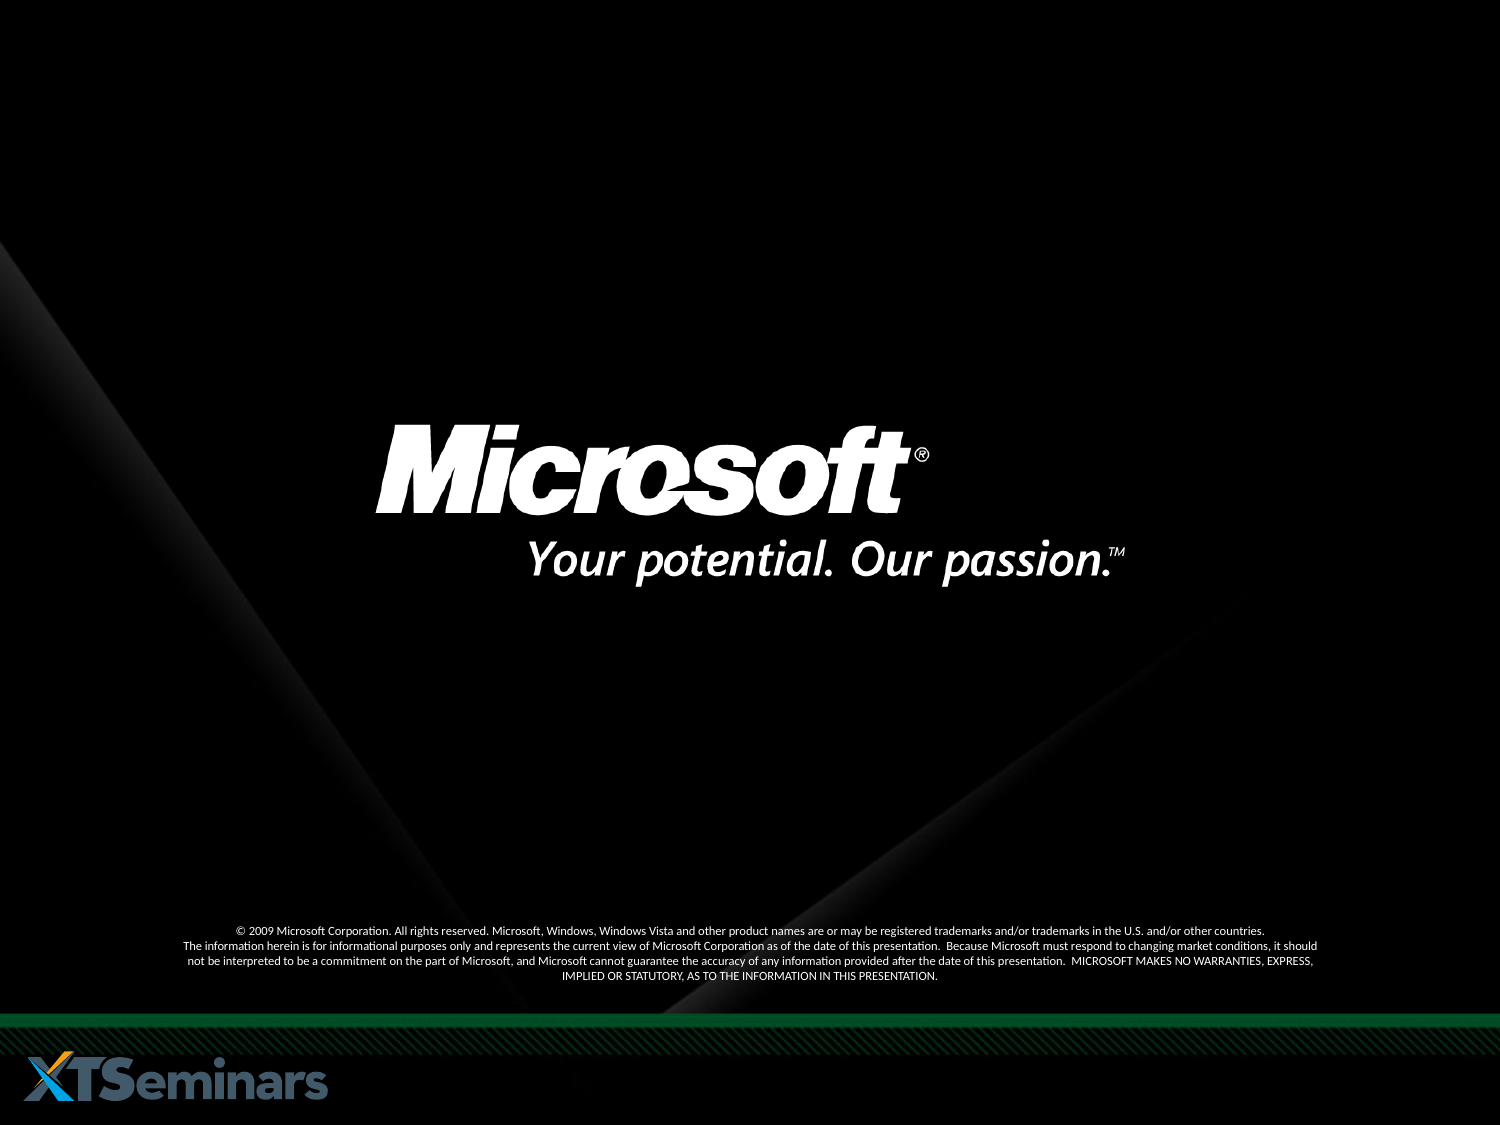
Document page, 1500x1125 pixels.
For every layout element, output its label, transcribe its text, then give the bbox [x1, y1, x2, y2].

picture [0, 0, 1500, 1125]
text_box © 2009 Microsoft Corporation. All rights reserved. Microsoft, Windows, Windows Vista and other product names are or may be registered trademarks and/or trademarks in the U.S. and/or other countries. The information herein is for informational purposes only and represents the current view of Microsoft Corporation as of the date of this presentation. Because Microsoft must respond to changing market conditions, it should not be interpreted to be a commitment on the part of Microsoft, and Microsoft cannot guarantee the accuracy of any information provided after the date of this presentation. MICROSOFT MAKES NO WARRANTIES, EXPRESS, IMPLIED OR STATUTORY, AS TO THE INFORMATION IN THIS PRESENTATION. [158, 915, 1342, 991]
